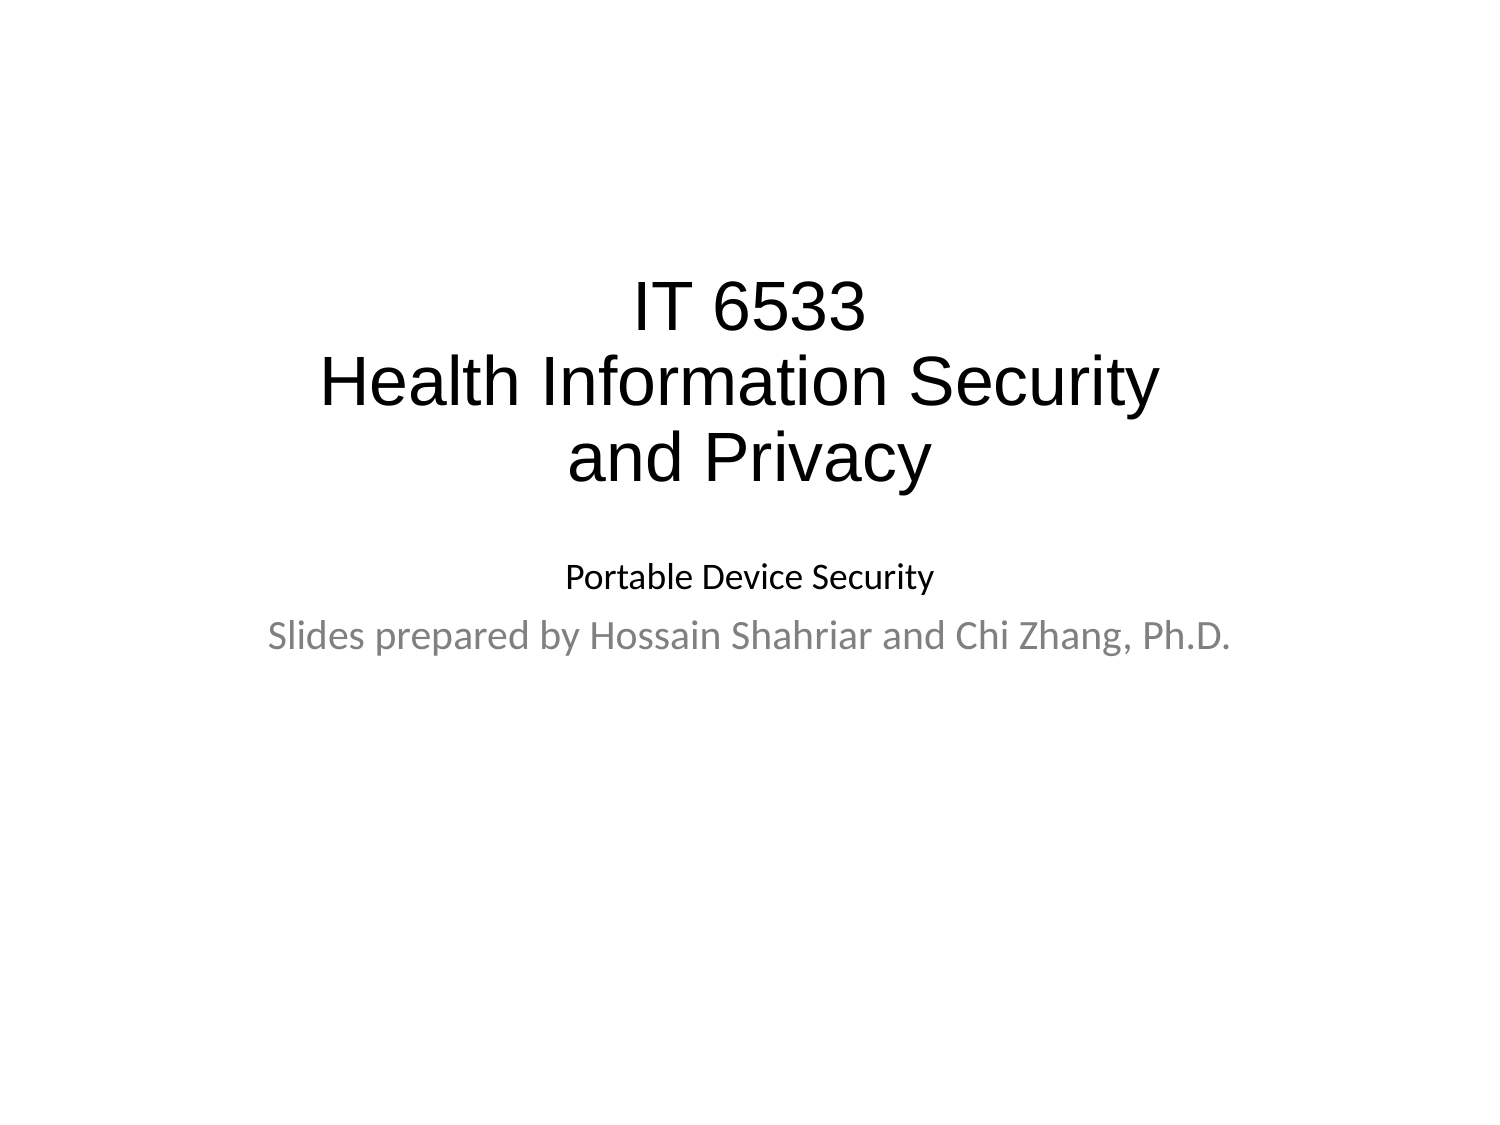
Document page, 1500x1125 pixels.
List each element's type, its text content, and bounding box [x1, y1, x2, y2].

subtitle Portable Device Security Slides prepared by Hossain Shahriar and Chi Zhang, Ph.D. [225, 549, 1275, 950]
title IT 6533 Health Information Security and Privacy [112, 262, 1388, 504]
